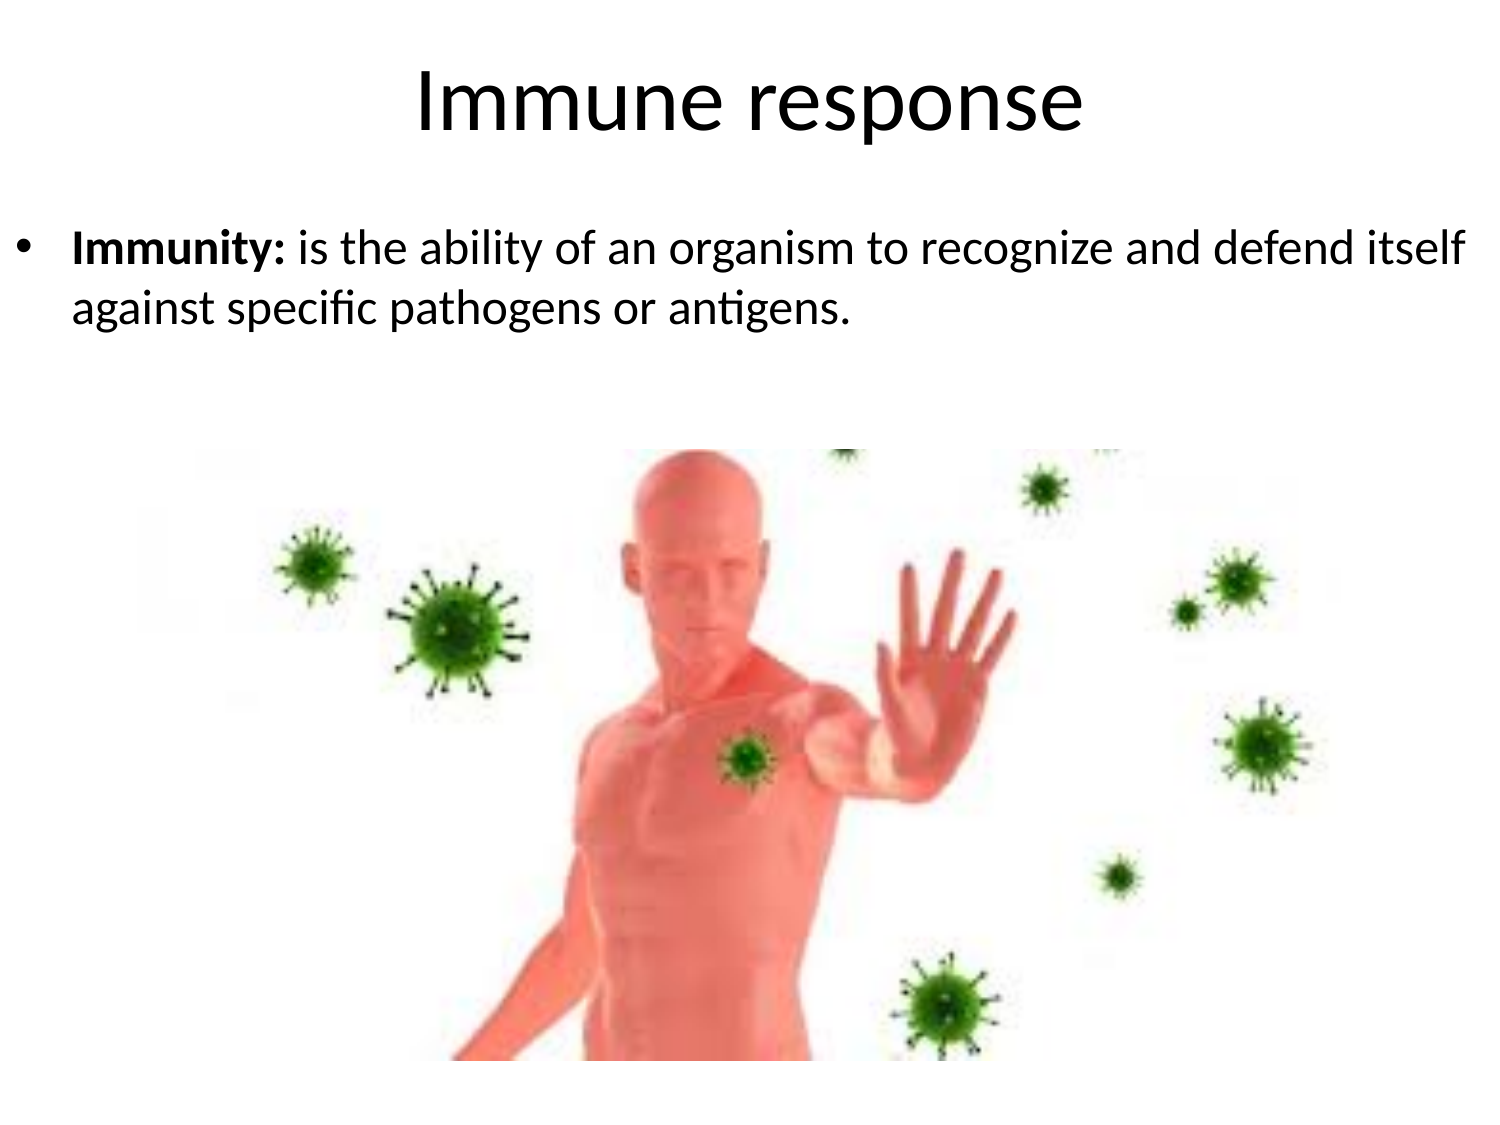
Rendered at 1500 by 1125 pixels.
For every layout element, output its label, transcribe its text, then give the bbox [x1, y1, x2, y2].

list Immunity: is the ability of an organism to recognize and defend itself against specific pathogens or antigens. [0, 137, 1500, 1075]
picture [137, 449, 1341, 1062]
title Immune response [75, 0, 1425, 137]
